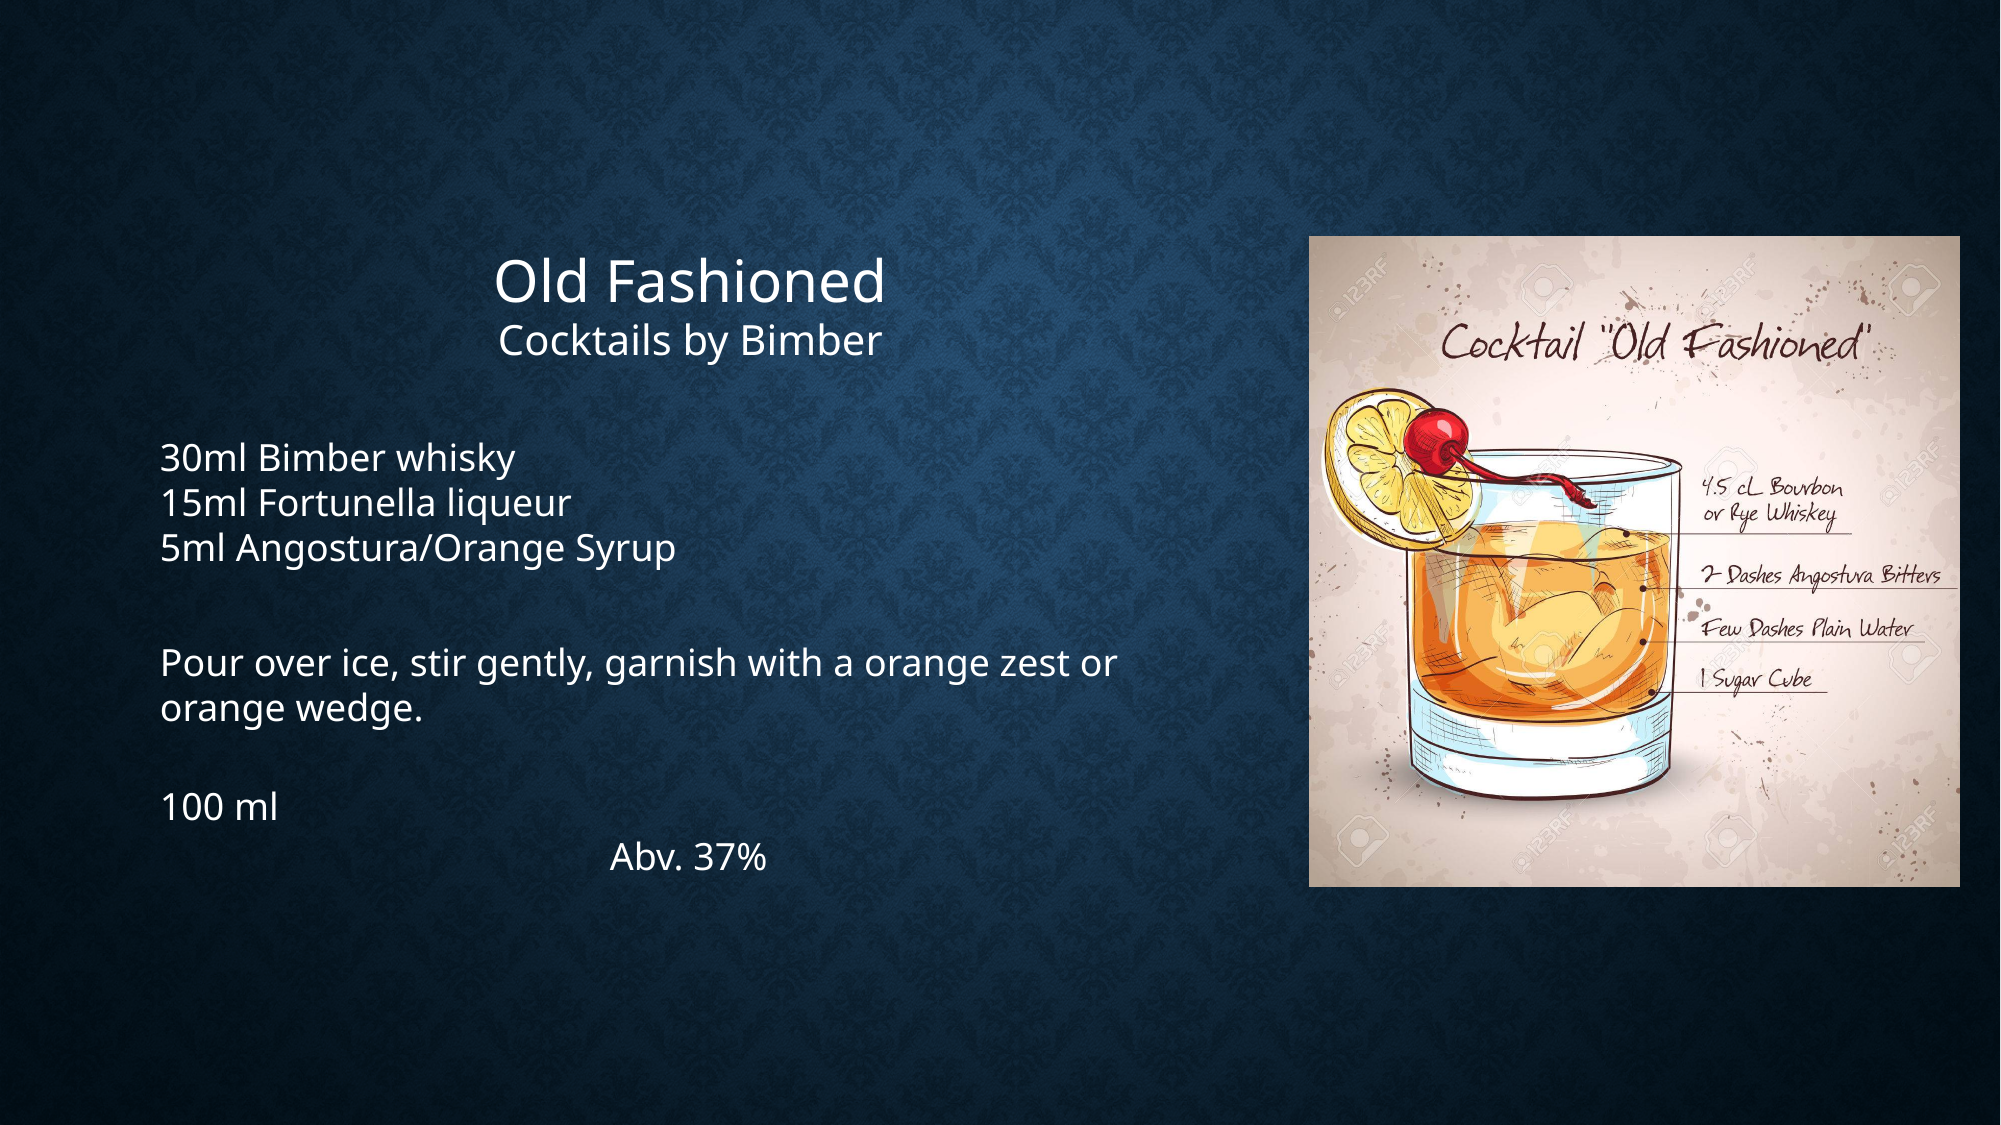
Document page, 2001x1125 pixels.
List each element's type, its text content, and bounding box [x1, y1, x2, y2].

text_box Old Fashioned Cocktails by Bimber 30ml Bimber whisky 15ml Fortunella liqueur 5ml Angostura/Orange Syrup Pour over ice, stir gently, garnish with a orange zest or orange wedge. 100 ml Abv. 37% [145, 236, 1236, 937]
picture [1309, 236, 1961, 888]
